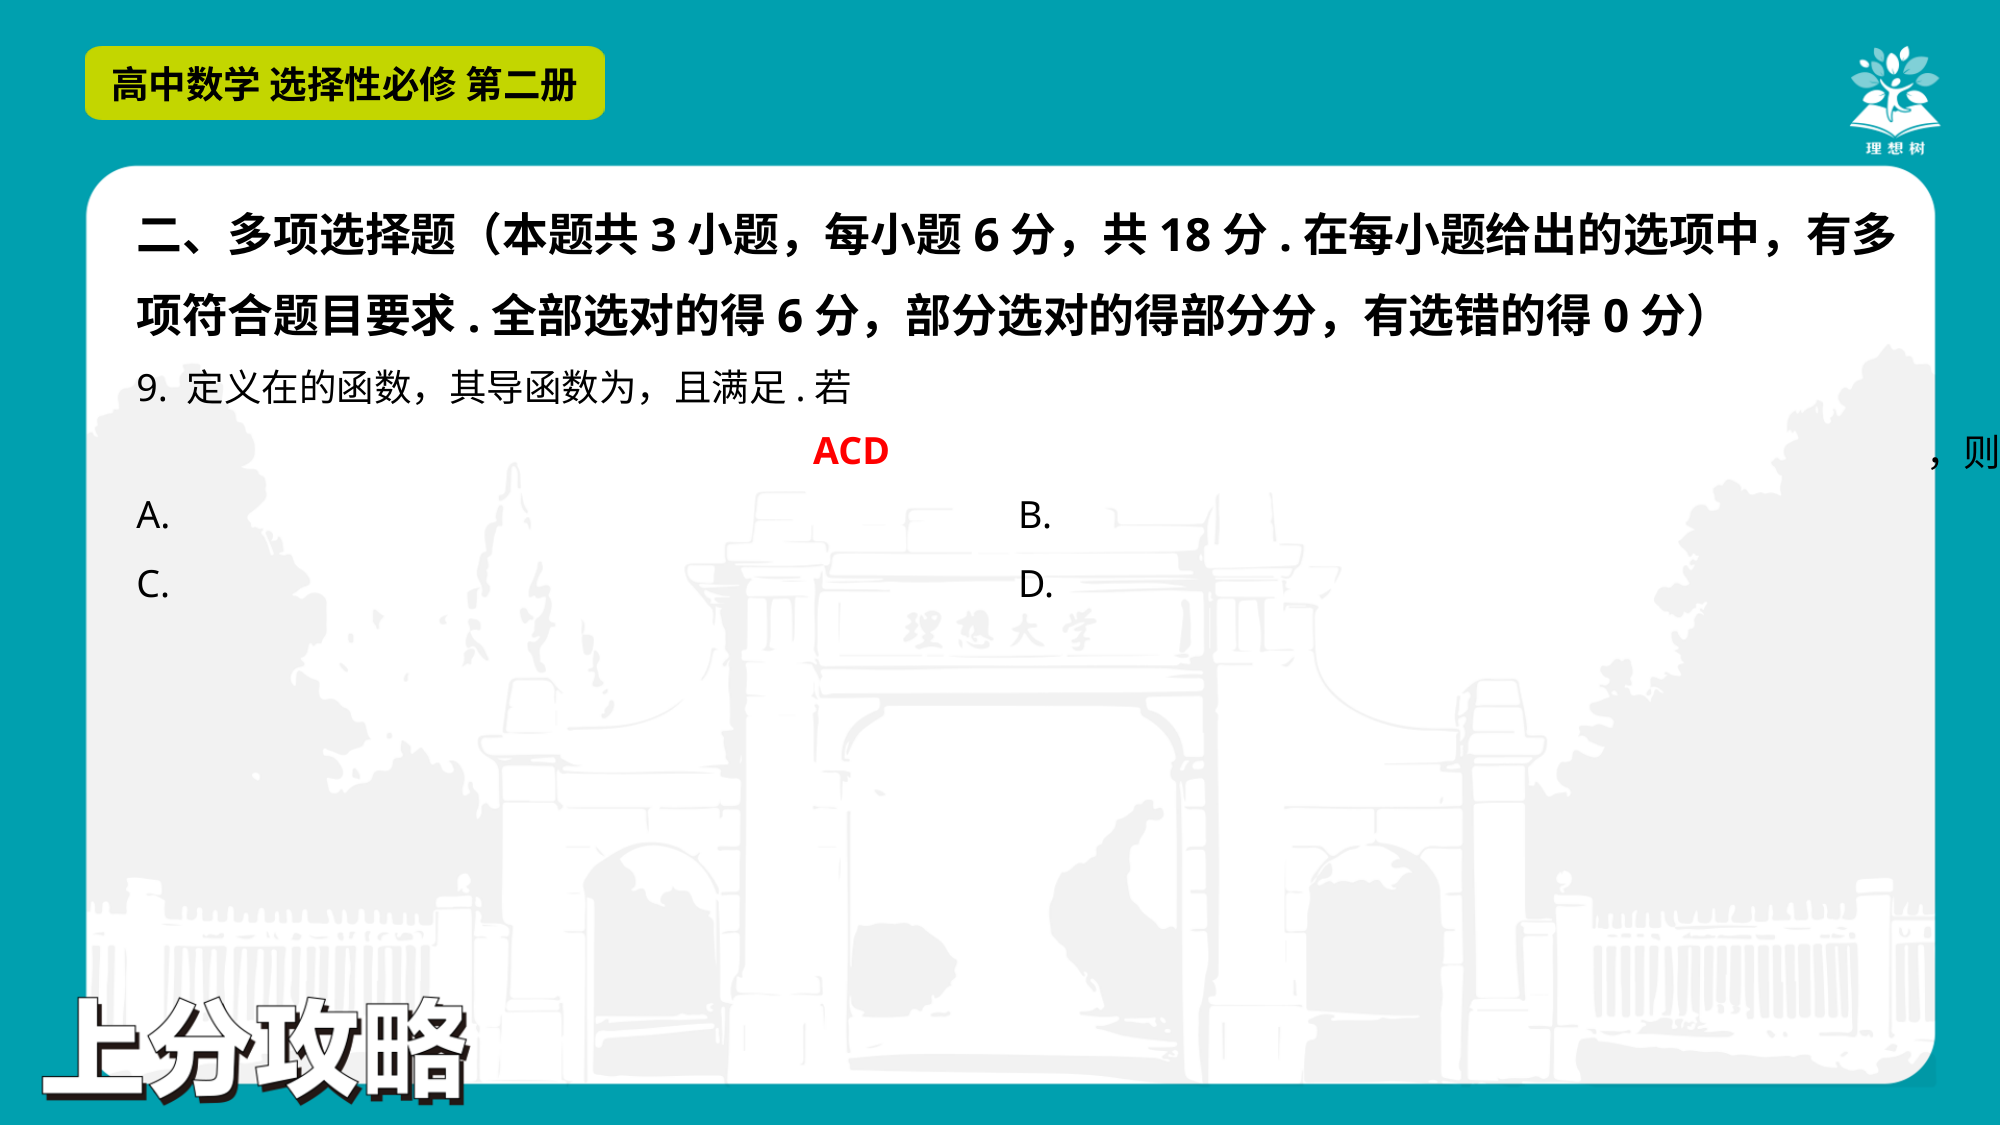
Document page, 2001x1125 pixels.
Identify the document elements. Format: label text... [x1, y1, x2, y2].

text_box 二、多项选择题（本题共3小题，每小题6分，共18分.在每小题给出的选项中，有多 项符合题目要求.全部选对的得6分，部分选对的得部分分，有选错的得0分） [136, 176, 1865, 398]
text_box ACD [797, 407, 906, 466]
picture [0, 0, 2000, 1125]
